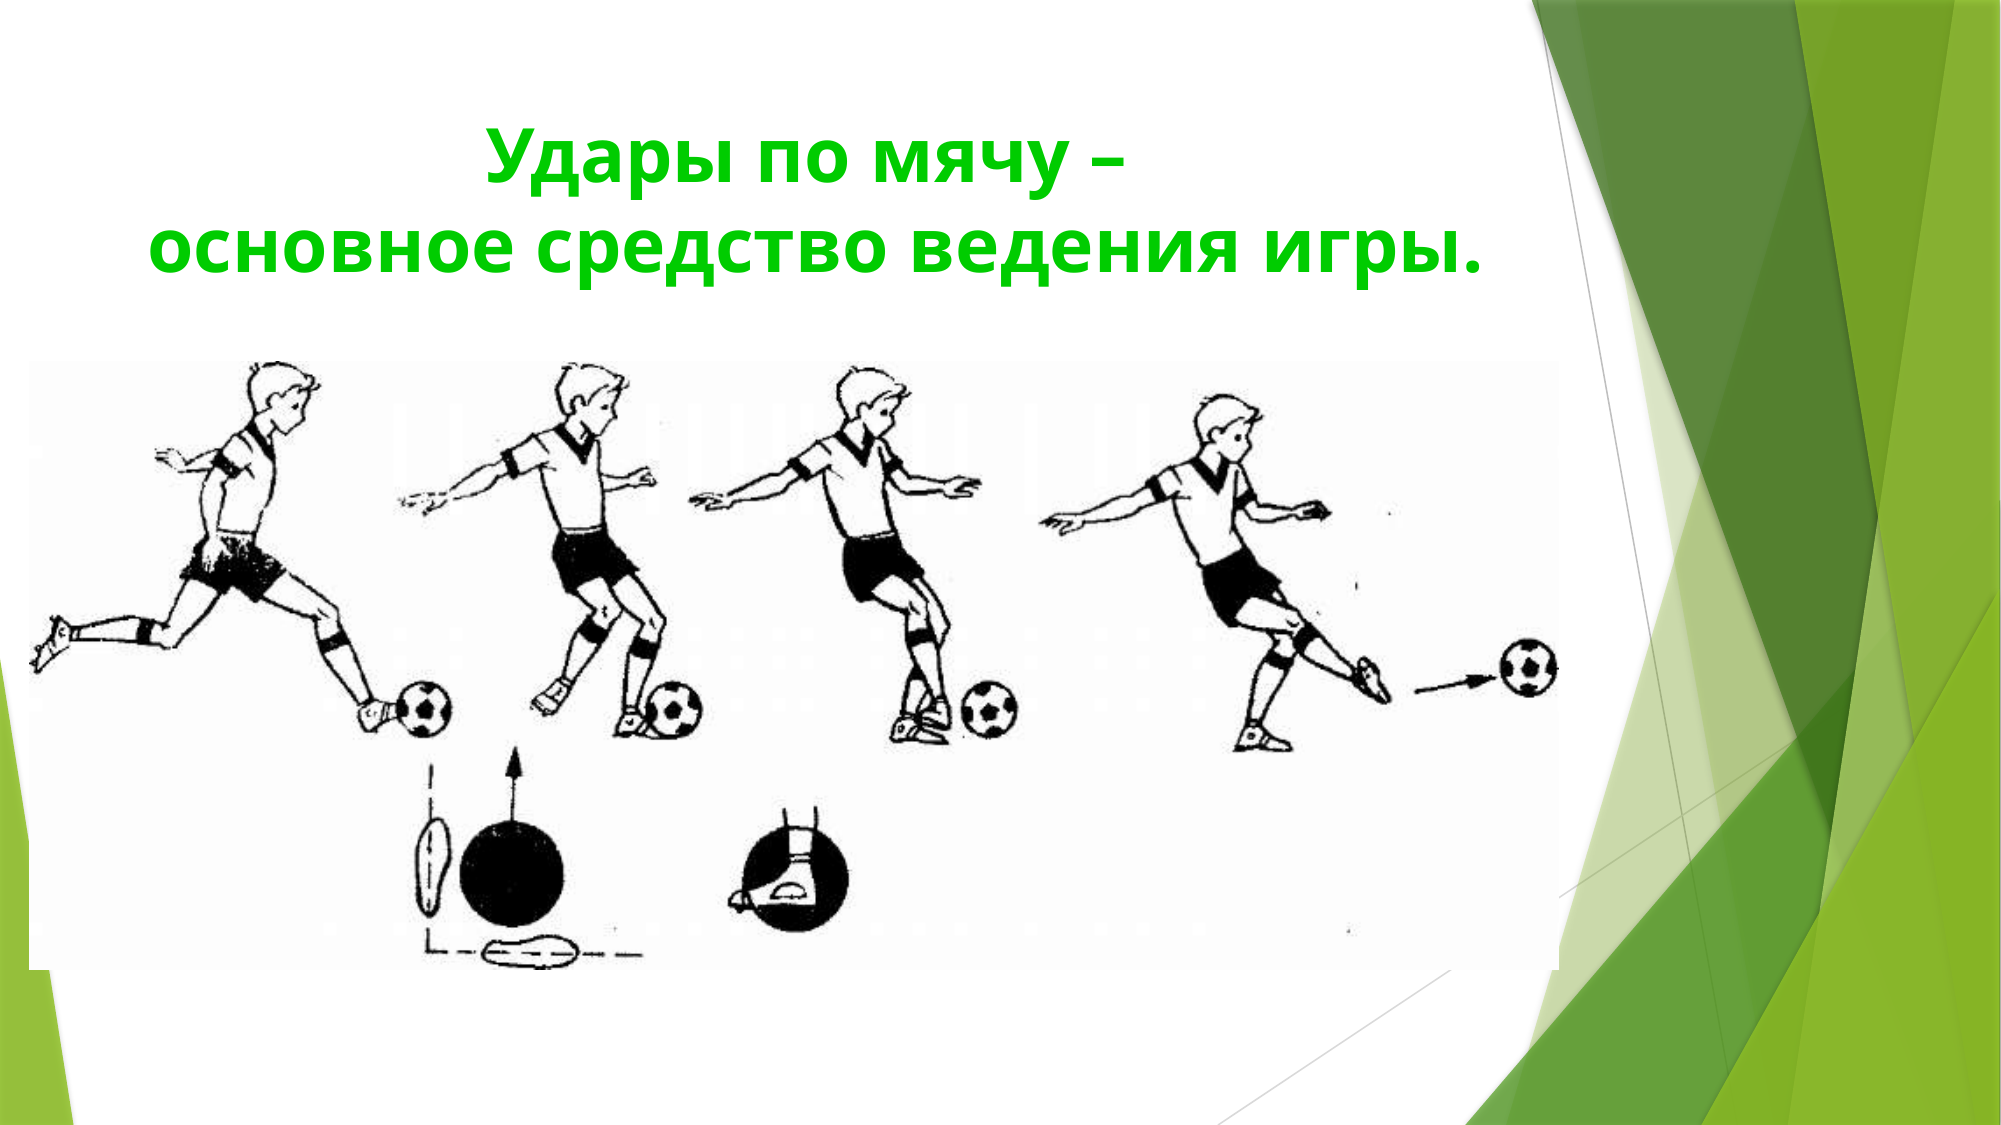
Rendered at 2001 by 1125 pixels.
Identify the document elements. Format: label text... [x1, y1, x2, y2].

title Удары по мячу – основное средство ведения игры. [111, 99, 1522, 317]
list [28, 361, 1560, 971]
